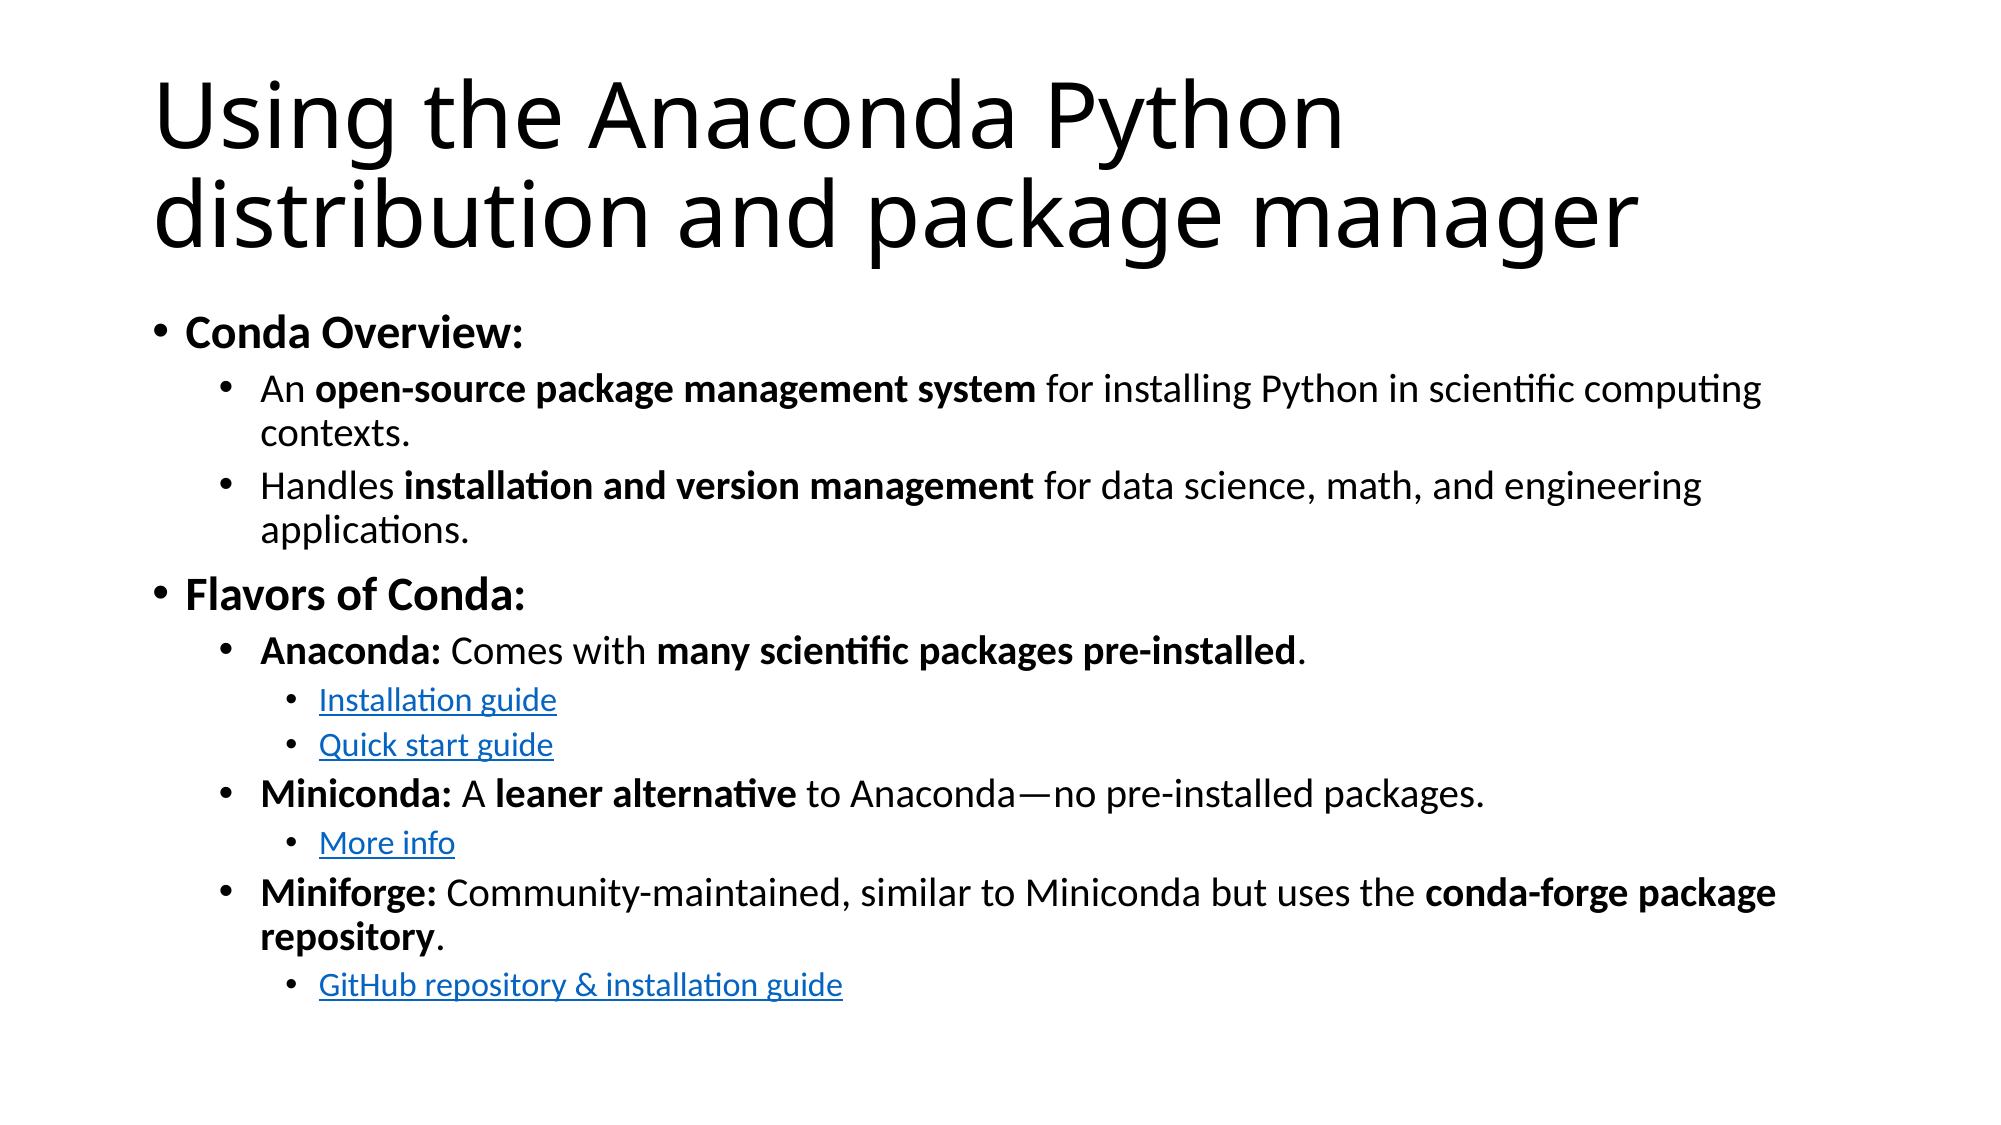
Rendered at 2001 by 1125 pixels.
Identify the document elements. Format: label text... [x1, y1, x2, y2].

list Conda Overview: An open-source package management system for installing Python in scientific computing contexts. Handles installation and version management for data science, math, and engineering applications. Flavors of Conda: Anaconda: Comes with many scientific packages pre-installed. Installation guide Quick start guide Miniconda: A leaner alternative to Anaconda—no pre-installed packages. More info Miniforge: Community-maintained, similar to Miniconda but uses the conda-forge package repository. GitHub repository & installation guide [137, 299, 1863, 1014]
title Using the Anaconda Python distribution and package manager [137, 59, 1863, 278]
